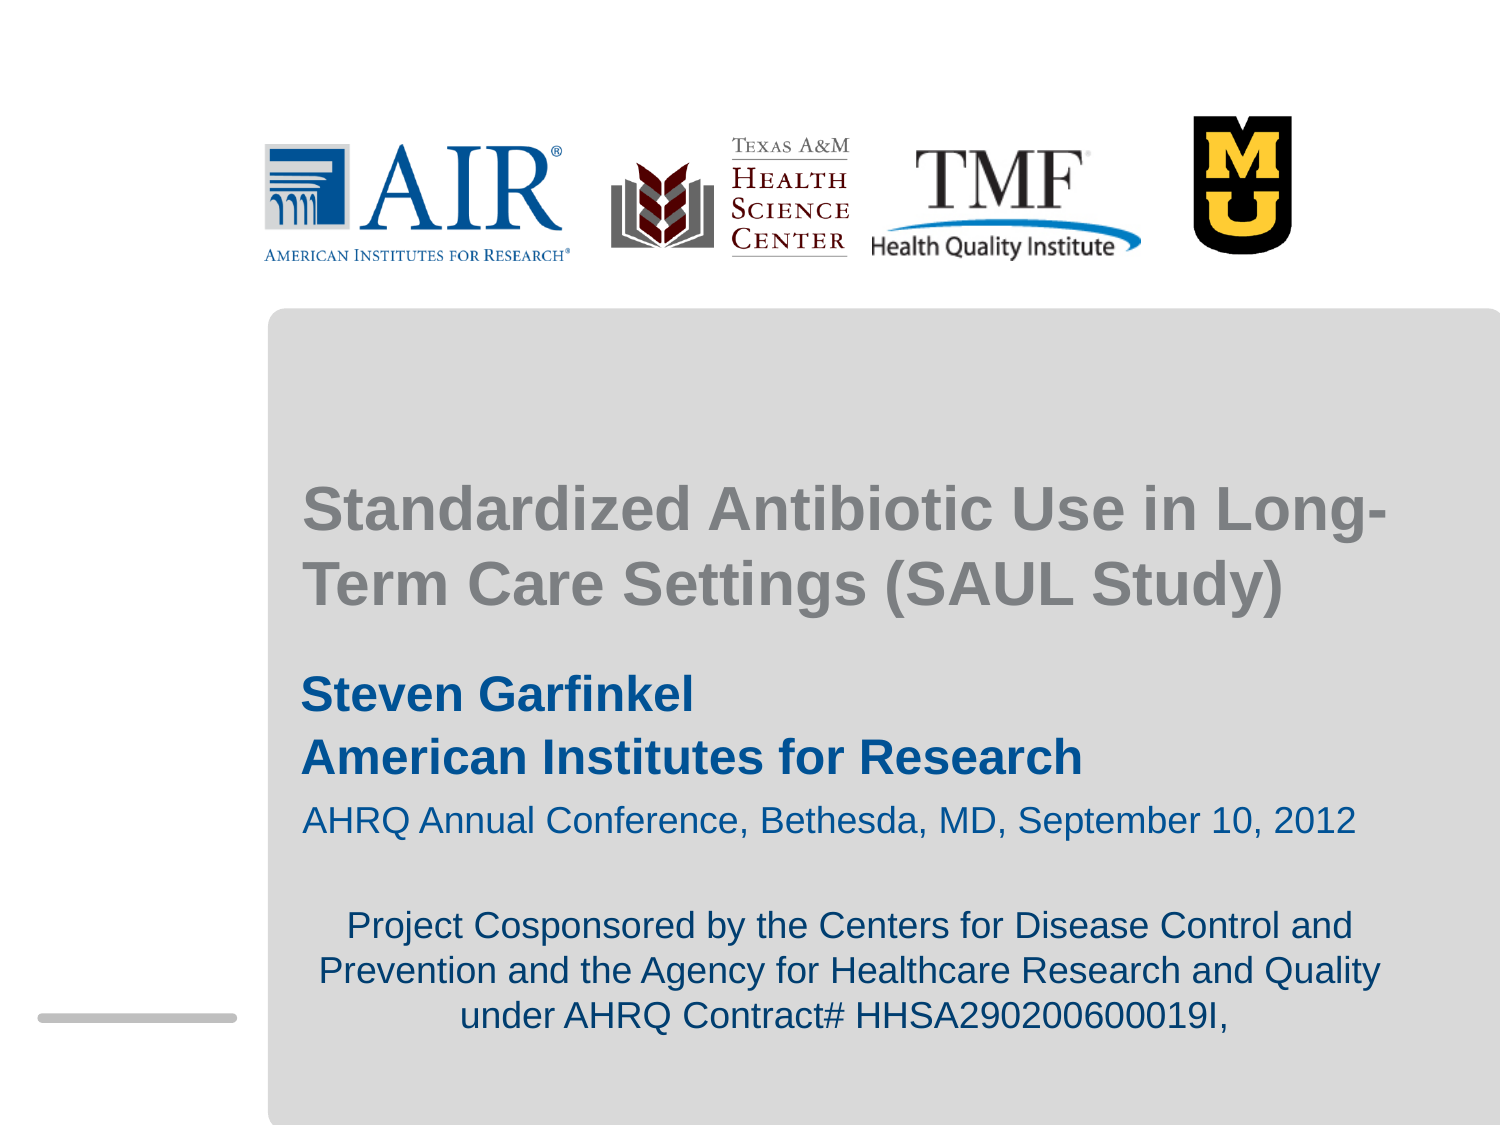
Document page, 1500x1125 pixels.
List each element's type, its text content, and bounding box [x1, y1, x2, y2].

title Standardized Antibiotic Use in Long-Term Care Settings (SAUL Study) [287, 383, 1413, 626]
picture [264, 144, 570, 261]
picture [872, 149, 1141, 261]
list AHRQ Annual Conference, Bethesda, MD, September 10, 2012 Project Cosponsored by the Centers for Disease Control and Prevention and the Agency for Healthcare Research and Quality under AHRQ Contract# HHSA290200600019I, [287, 788, 1413, 1067]
picture [606, 132, 854, 261]
text_box [802, 104, 833, 180]
subtitle Steven Garfinkel American Institutes for Research [285, 660, 1411, 799]
picture [1187, 109, 1297, 261]
